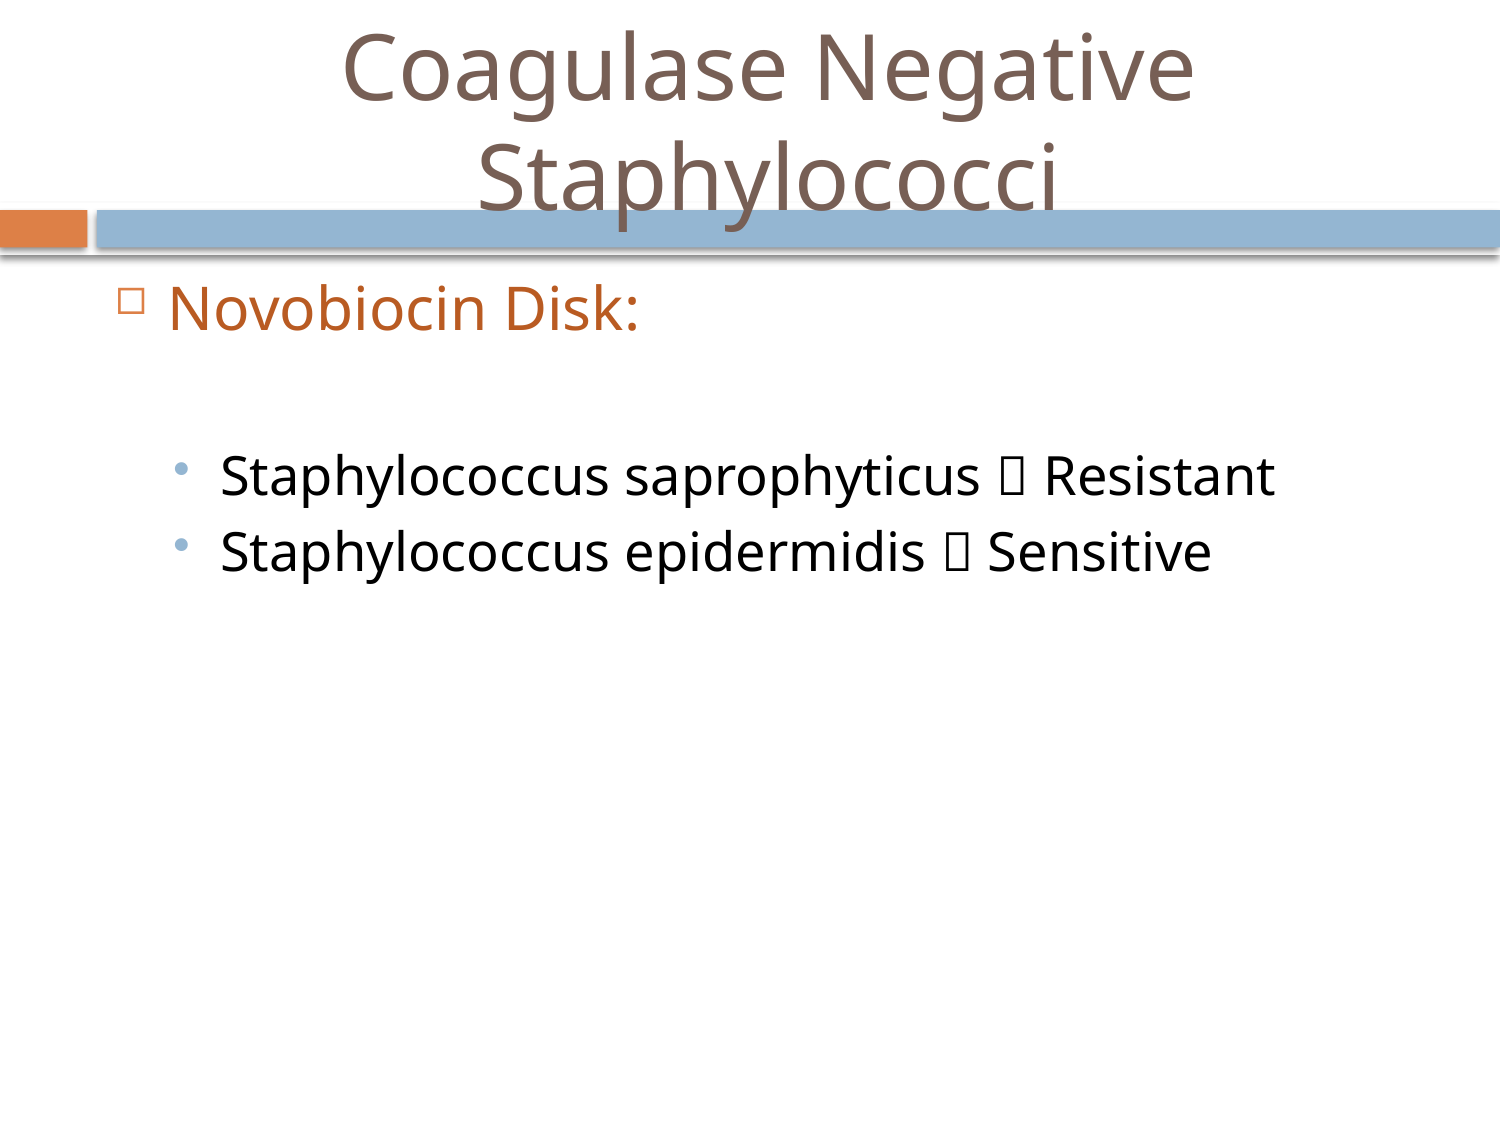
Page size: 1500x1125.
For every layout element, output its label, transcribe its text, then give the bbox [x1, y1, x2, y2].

list Novobiocin Disk: Staphylococcus saprophyticus  Resistant Staphylococcus epidermidis  Sensitive [100, 262, 1438, 1000]
title Coagulase Negative Staphylococci [100, 37, 1438, 200]
